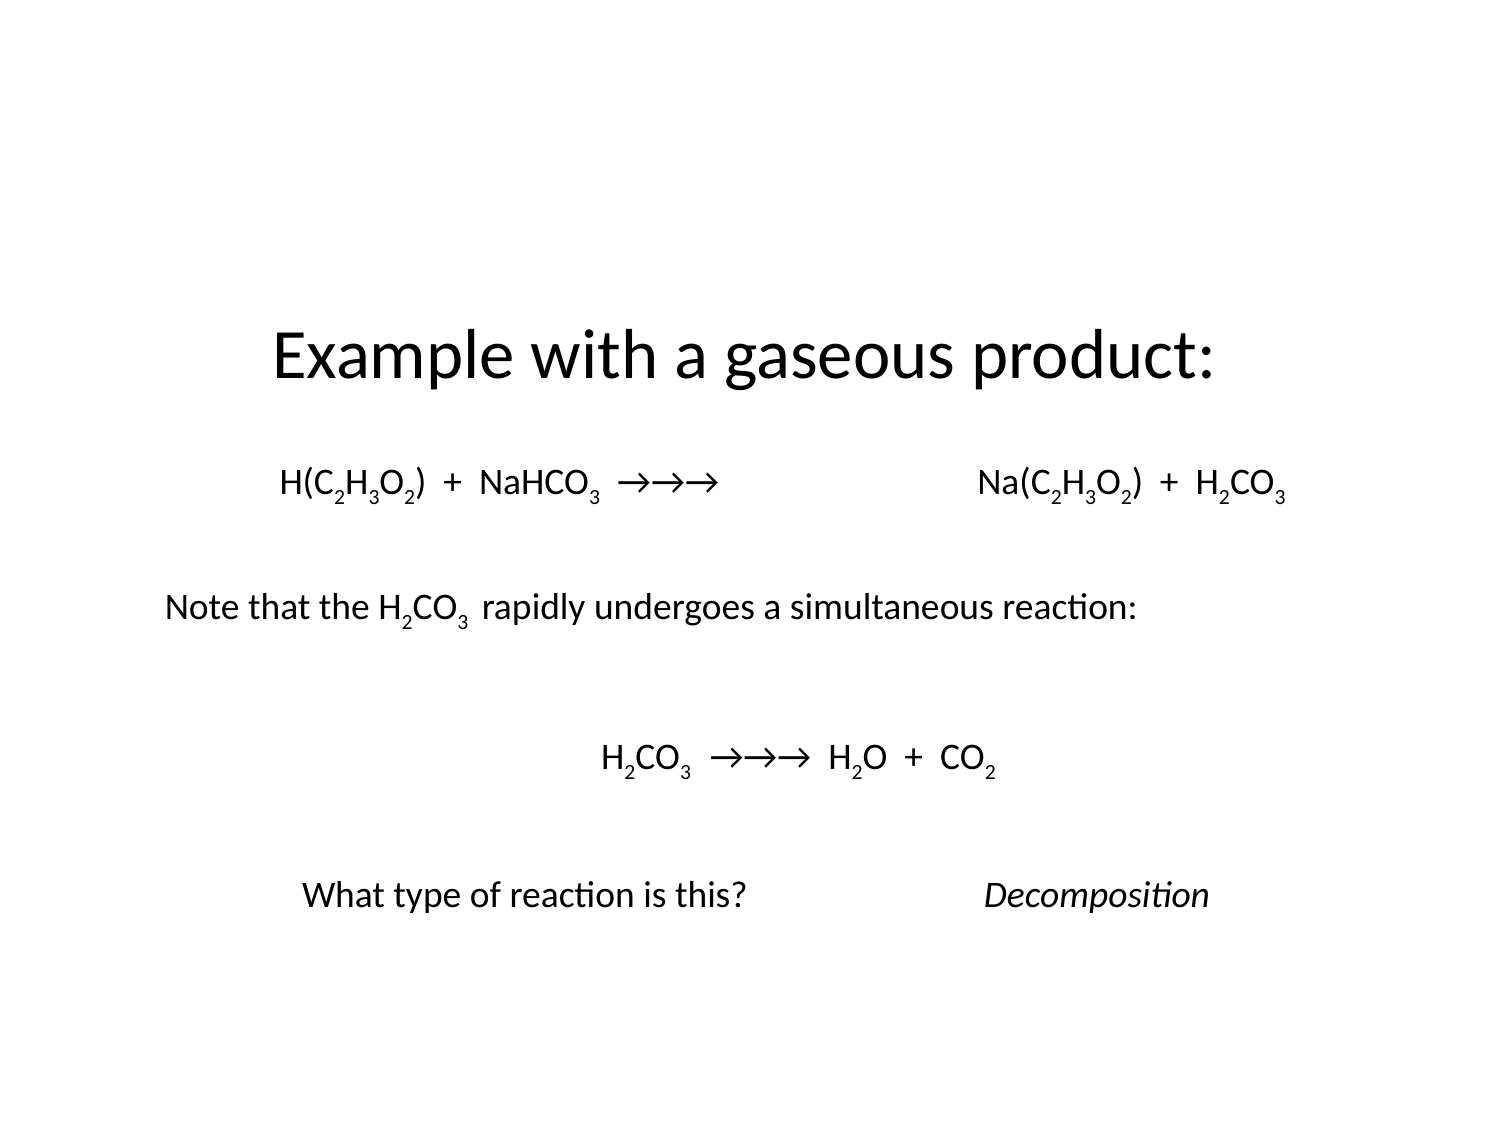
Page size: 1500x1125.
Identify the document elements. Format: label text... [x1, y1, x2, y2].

text_box H2CO3 →→→ H2O + CO2 [436, 724, 1011, 791]
text_box Example with a gaseous product: [257, 299, 1233, 400]
text_box Na(C2H3O2) + H2CO3 [962, 449, 1301, 516]
text_box Note that the H2CO3 rapidly undergoes a simultaneous reaction: [0, 574, 1463, 641]
text_box What type of reaction is this? [287, 862, 764, 923]
text_box H(C2H3O2) + NaHCO3 →→→ [264, 449, 743, 516]
text_box Decomposition [969, 862, 1226, 923]
